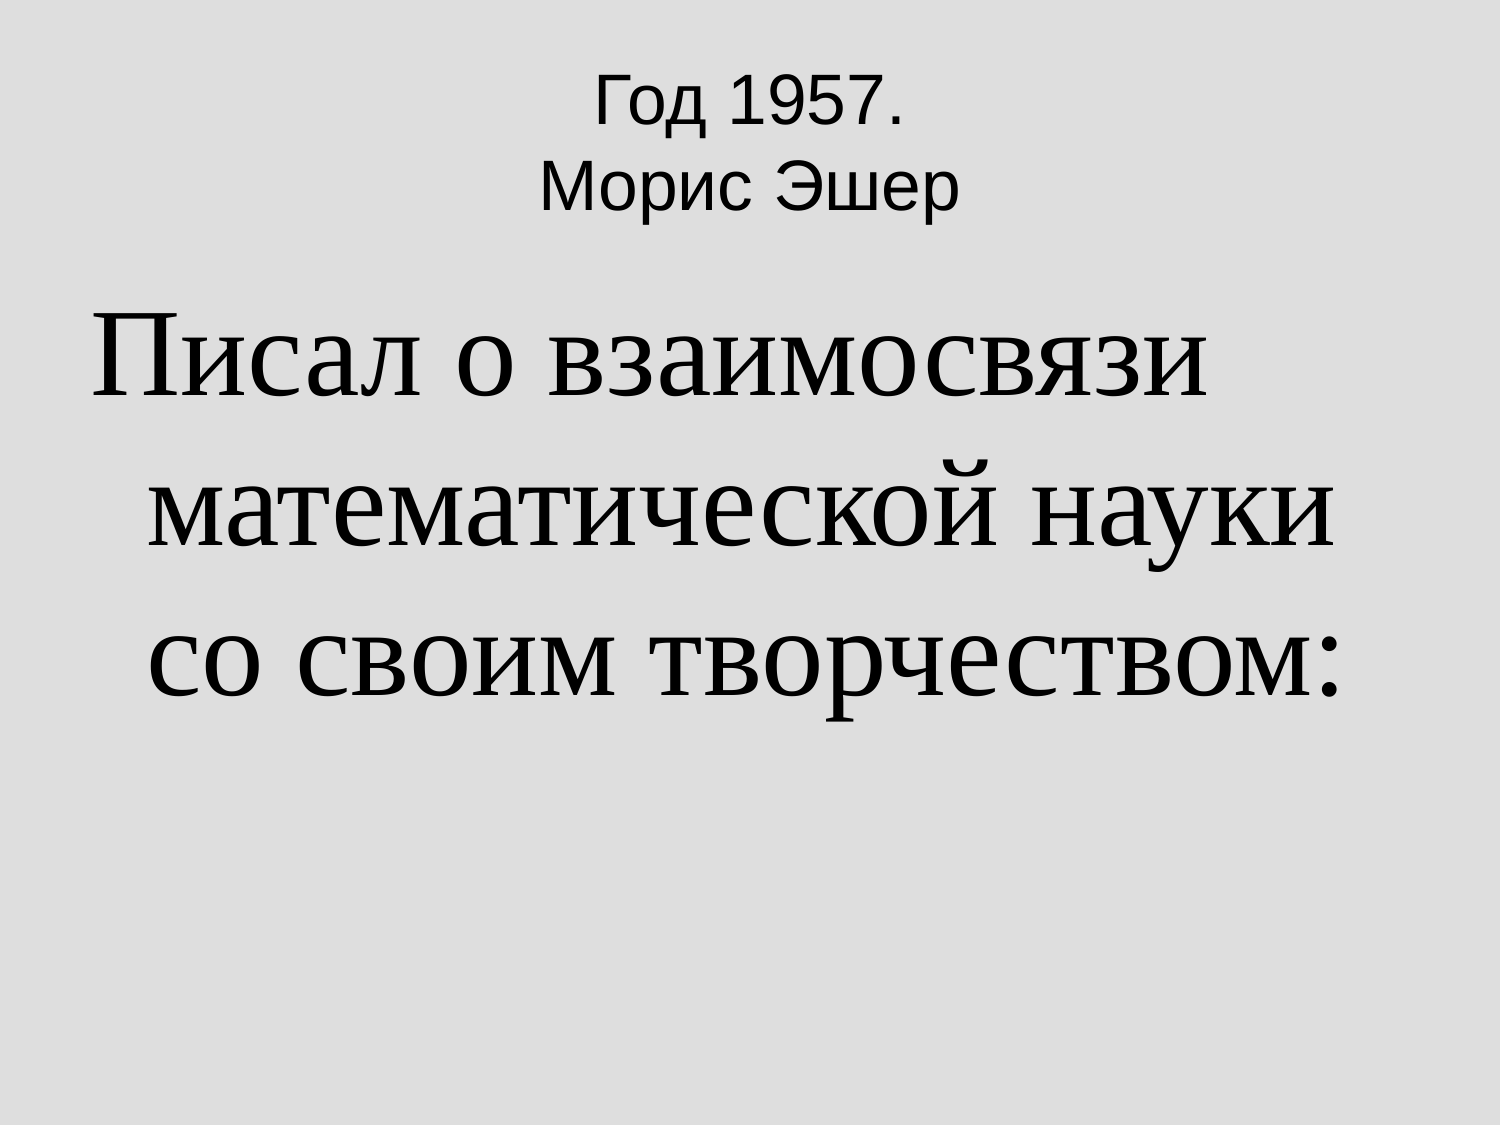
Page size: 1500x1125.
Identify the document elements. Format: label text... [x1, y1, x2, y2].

title Год 1957. Морис Эшер [74, 44, 1426, 233]
list Писал о взаимосвязи математической науки со своим творчеством: [74, 262, 1426, 1006]
